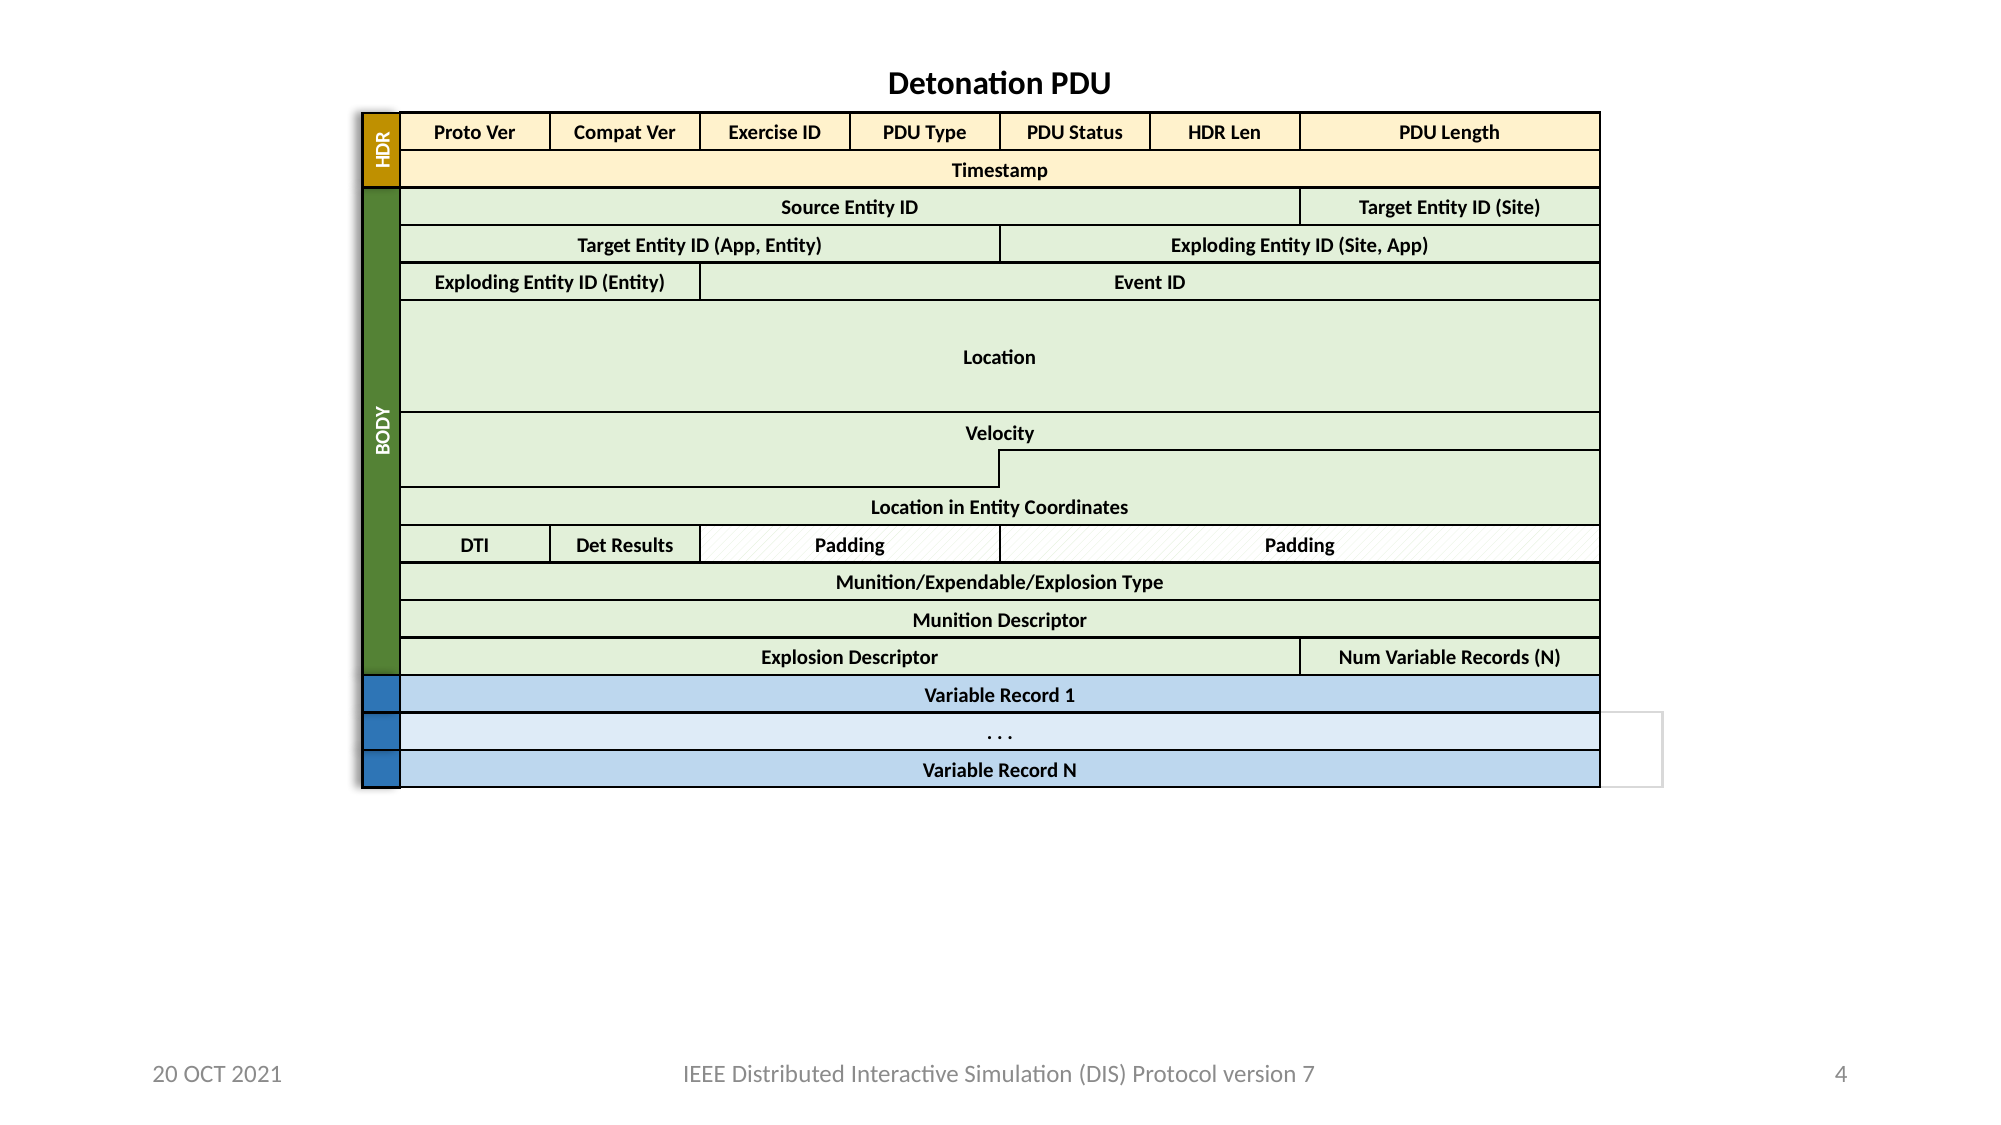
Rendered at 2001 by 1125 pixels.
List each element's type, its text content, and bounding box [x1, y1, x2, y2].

text_box Padding [1001, 526, 1601, 561]
text_box PDU Length [1299, 111, 1601, 149]
text_box Source Entity ID [401, 186, 1301, 224]
text_box Target Entity ID (Site) [1301, 186, 1601, 224]
text_box Location [399, 301, 1601, 413]
text_box Exploding Entity ID (Site, App) [999, 224, 1601, 261]
text_box Compat Ver [549, 111, 699, 149]
text_box Target Entity ID (App, Entity) [401, 224, 999, 261]
text_box Variable Record N [401, 751, 1601, 788]
text_box HDR [361, 112, 401, 189]
text_box BODY [361, 189, 401, 673]
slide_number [137, 1042, 588, 1103]
text_box PDU Type [849, 111, 999, 149]
text_box [361, 751, 401, 789]
text_box [361, 714, 401, 751]
text_box PDU Status [999, 111, 1149, 149]
text_box Event ID [699, 261, 1601, 301]
text_box . . . [401, 711, 1601, 751]
text_box Det Results [549, 524, 701, 563]
text_box [1601, 711, 1664, 788]
text_box HDR Len [1149, 111, 1299, 149]
text_box Location in Entity Coordinates [399, 449, 1601, 526]
text_box Velocity [401, 413, 1601, 486]
text_box Munition Descriptor [399, 599, 1601, 638]
text_box Num Variable Records (N) [1301, 638, 1601, 674]
slide_number 4 [1412, 1042, 1863, 1103]
text_box Padding [701, 526, 1001, 563]
footer IEEE Distributed Interactive Simulation (DIS) Protocol version 7 [662, 1042, 1338, 1103]
text_box Exploding Entity ID (Entity) [399, 261, 699, 301]
text_box Exercise ID [699, 111, 849, 149]
text_box DTI [399, 526, 549, 561]
text_box Detonation PDU [699, 61, 1301, 101]
text_box Proto Ver [399, 111, 549, 149]
text_box Variable Record 1 [401, 674, 1601, 711]
text_box Munition/Expendable/Explosion Type [399, 561, 1601, 599]
text_box Timestamp [401, 149, 1601, 186]
text_box Explosion Descriptor [399, 638, 1301, 676]
text_box [361, 674, 401, 714]
